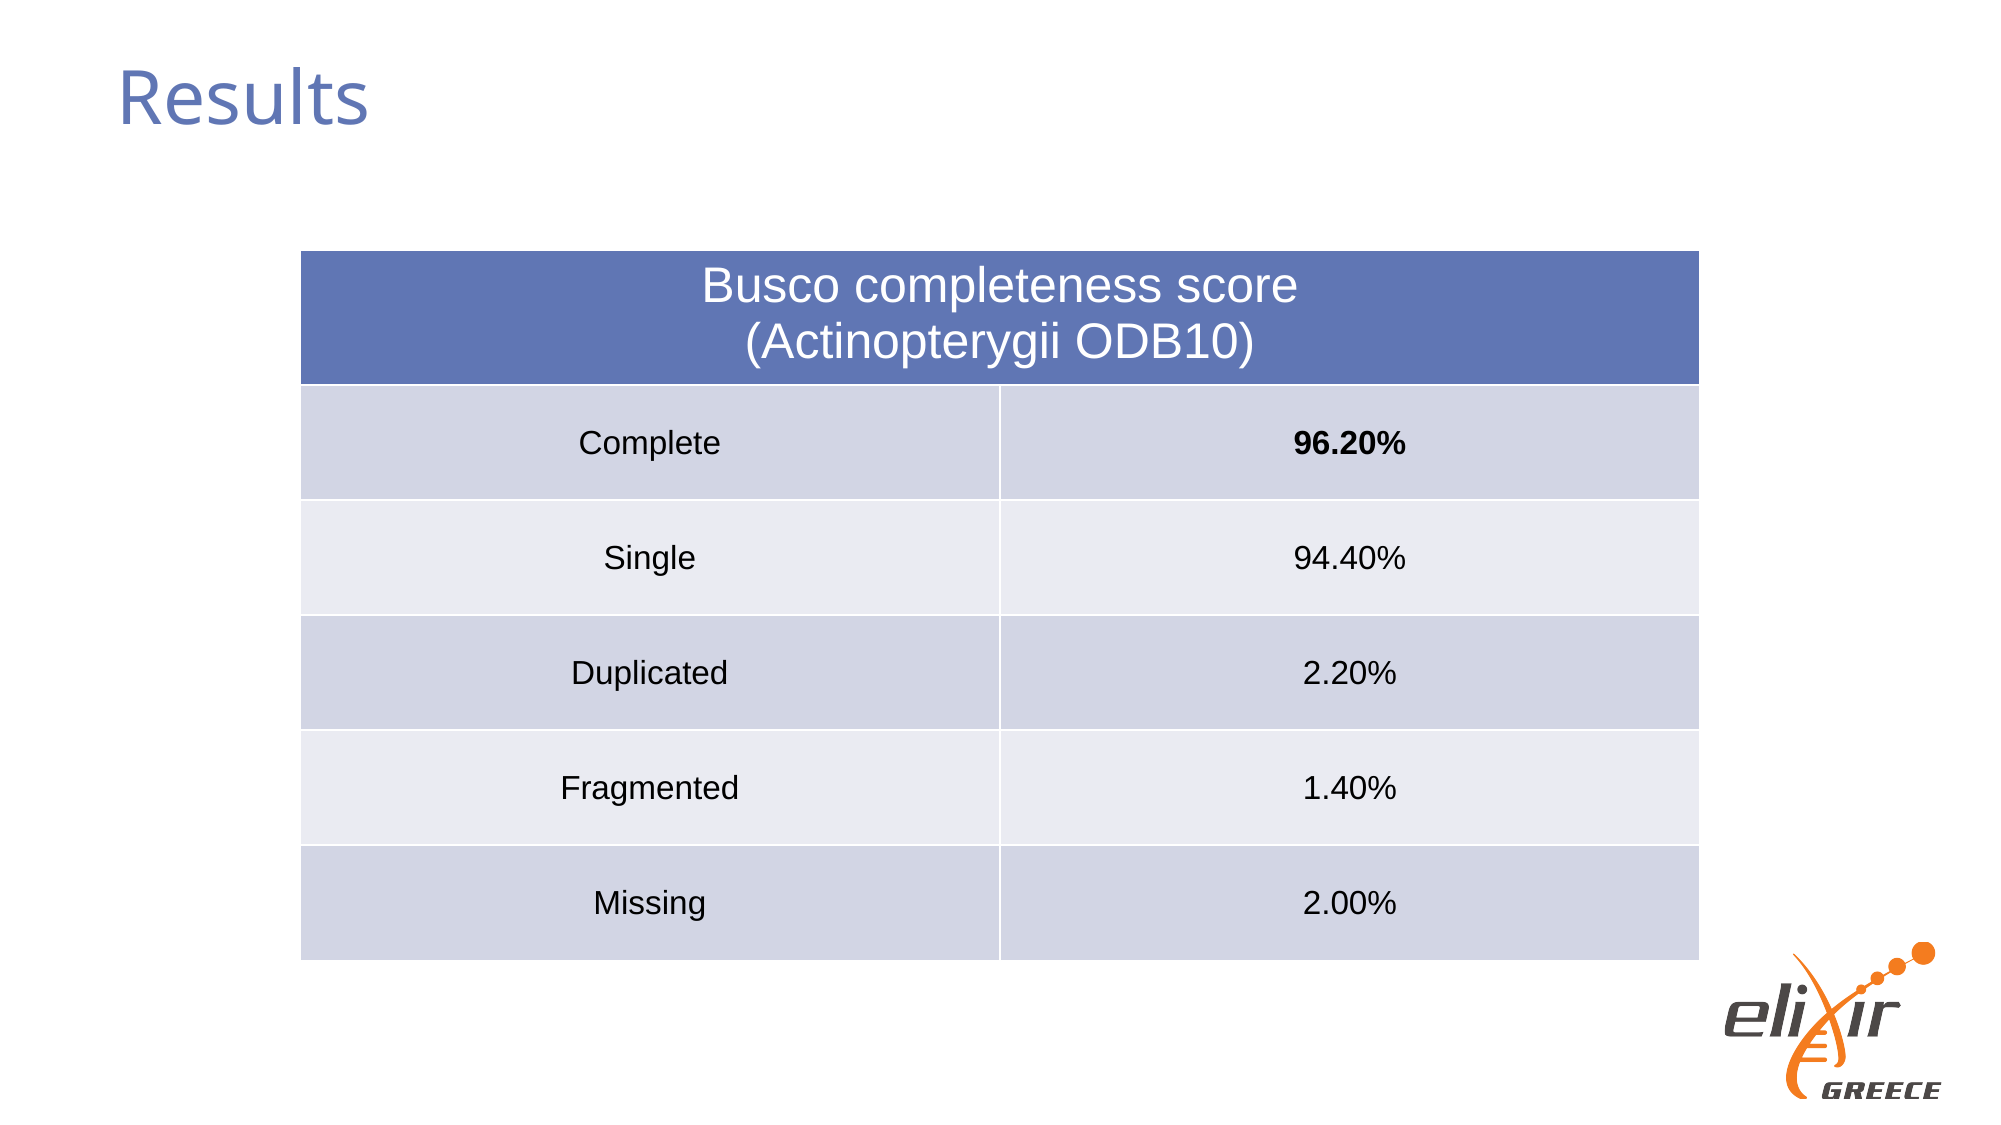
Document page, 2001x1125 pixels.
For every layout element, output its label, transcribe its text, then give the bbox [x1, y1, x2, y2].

table_cell Duplicated [301, 616, 999, 729]
table_cell 1.40% [1001, 731, 1699, 844]
table_cell Single [301, 501, 999, 614]
table_cell 96.20% [1001, 386, 1699, 499]
table_cell 94.40% [1001, 501, 1699, 614]
table_cell 2.00% [1001, 846, 1699, 960]
table_cell Fragmented [301, 731, 999, 844]
picture [1724, 942, 1942, 1099]
table_header Busco completeness score (Actinopterygii ODB10) [301, 251, 1699, 384]
table_cell Missing [301, 846, 999, 960]
table_cell 2.20% [1001, 616, 1699, 729]
table_cell Complete [301, 386, 999, 499]
title Results [116, 49, 870, 195]
